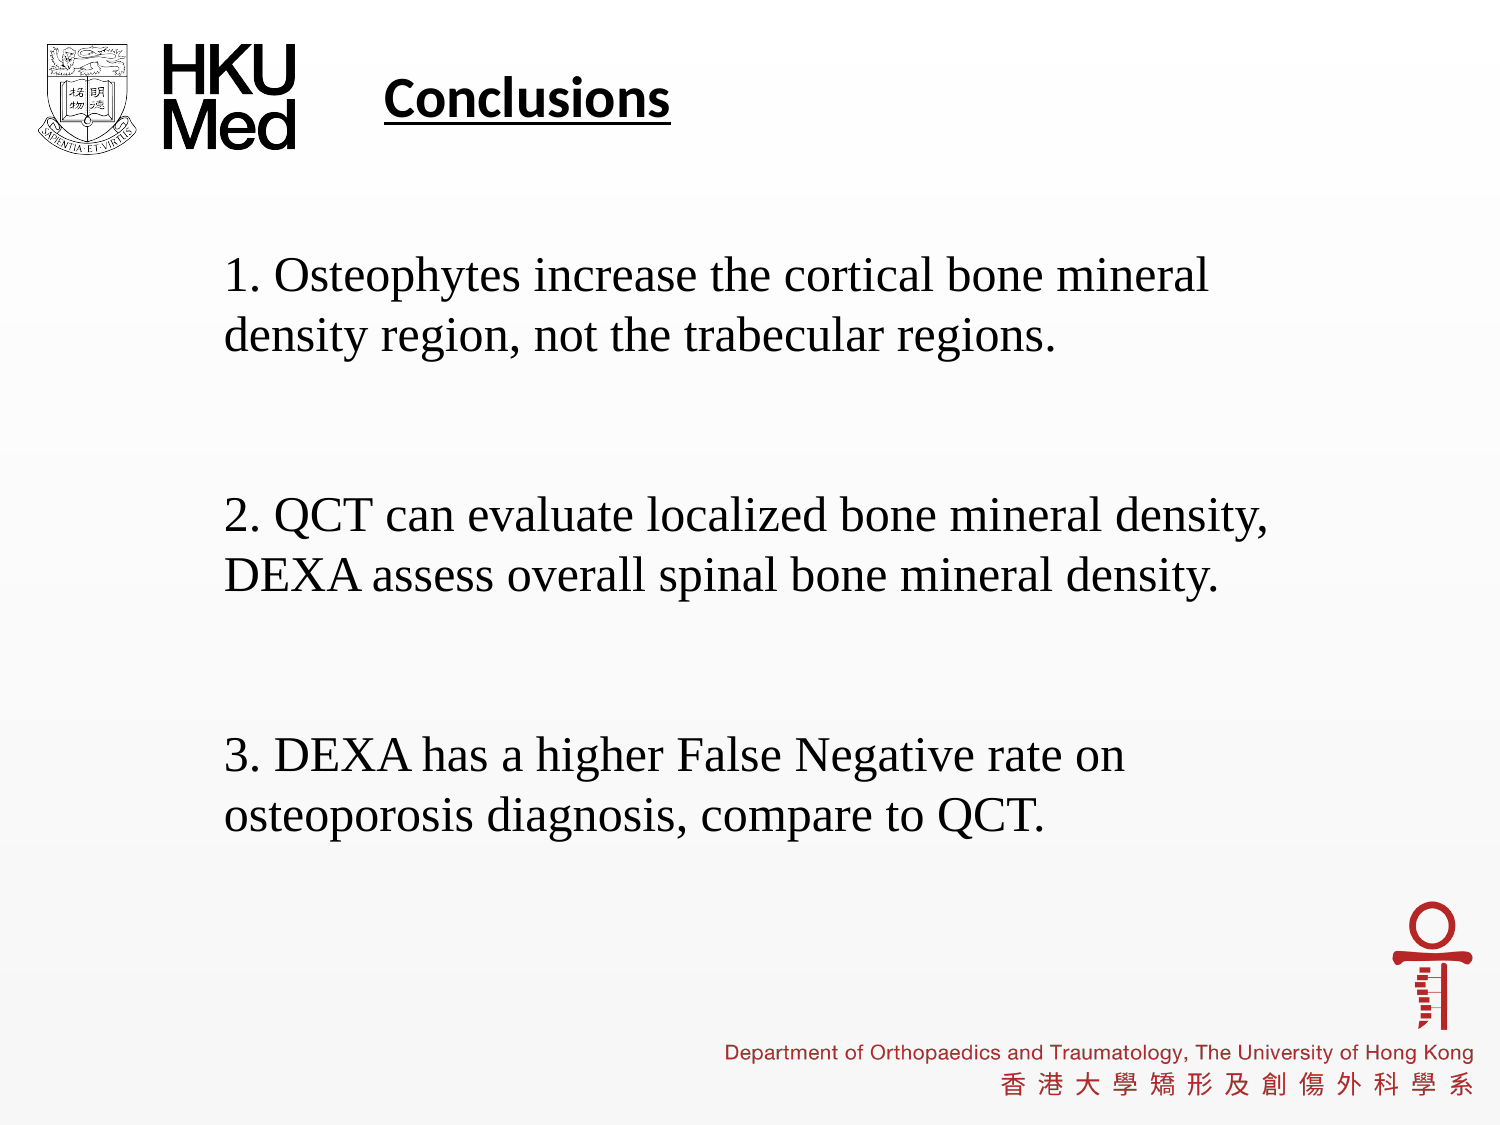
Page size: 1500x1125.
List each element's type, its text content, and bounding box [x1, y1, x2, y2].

picture [0, 877, 1500, 1125]
title Conclusions [369, 25, 1040, 164]
picture [38, 44, 295, 155]
text_box 1. Osteophytes increase the cortical bone mineral density region, not the trabecular regions. 2. QCT can evaluate localized bone mineral density, DEXA assess overall spinal bone mineral density. 3. DEXA has a higher False Negative rate on osteoporosis diagnosis, compare to QCT. [208, 234, 1291, 885]
